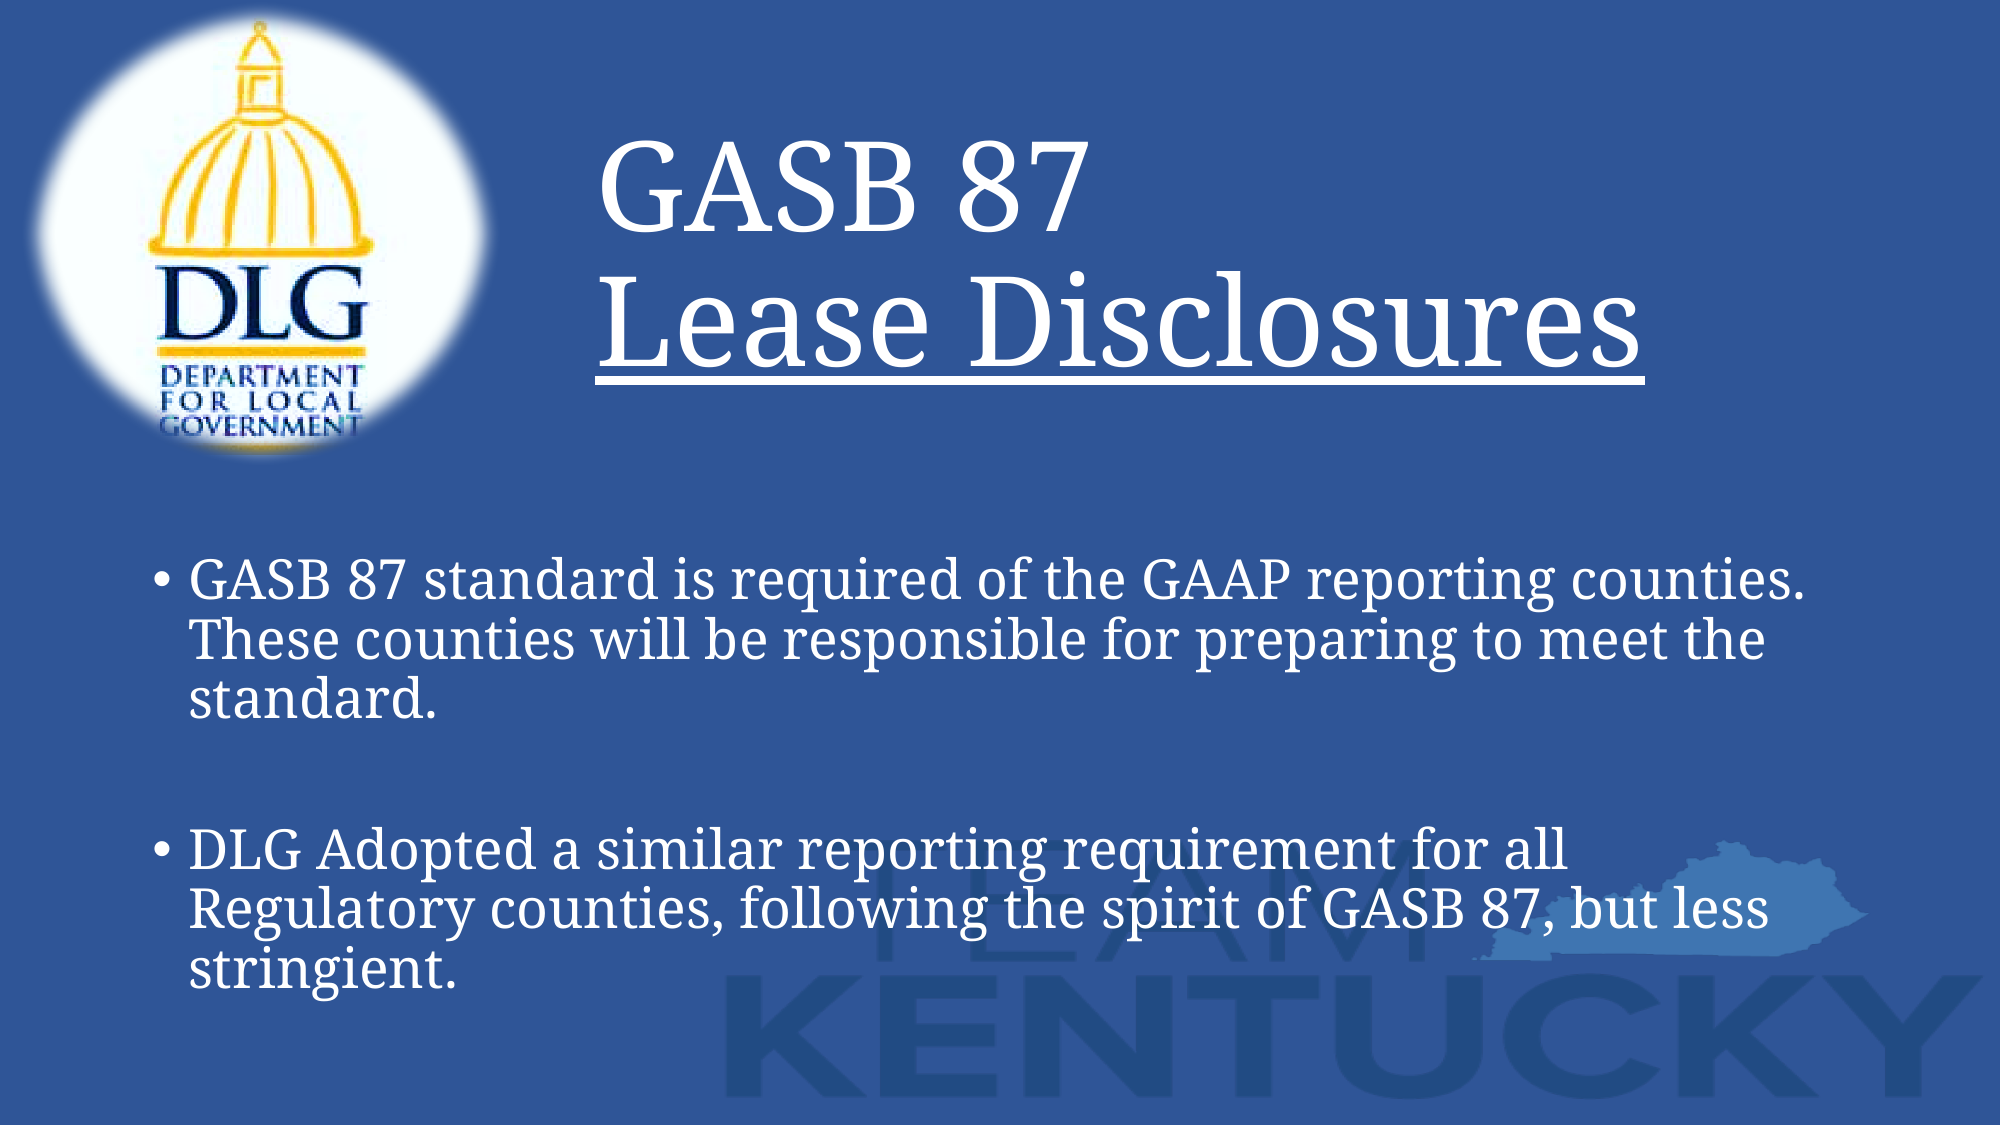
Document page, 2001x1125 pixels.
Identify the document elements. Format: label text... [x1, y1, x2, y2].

title GASB 87 Lease Disclosures [580, 82, 1863, 299]
picture [41, 21, 481, 402]
list GASB 87 standard is required of the GAAP reporting counties. These counties will be responsible for preparing to meet the standard. DLG Adopted a similar reporting requirement for all Regulatory counties, following the spirit of GASB 87, but less stringient. [137, 299, 1863, 1014]
